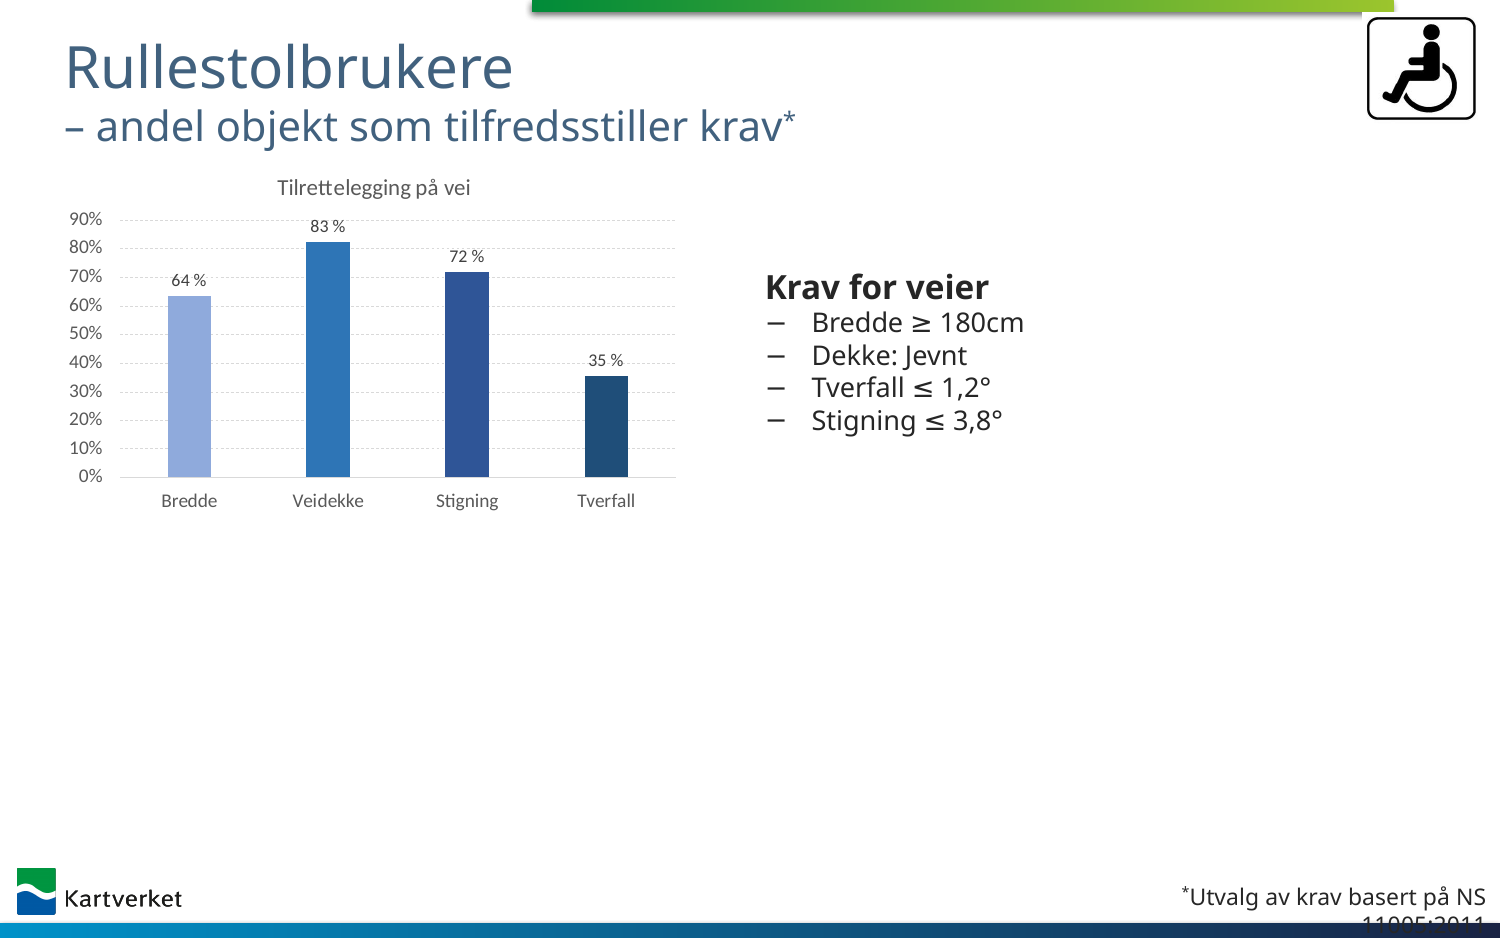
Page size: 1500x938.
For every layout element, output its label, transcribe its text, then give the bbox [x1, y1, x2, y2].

text_box *Utvalg av krav basert på NS 11005:2011 [1068, 873, 1500, 938]
picture [1362, 12, 1481, 126]
text_box Rullestolbrukere – andel objekt som tilfredsstiller krav* [49, 25, 1431, 158]
text_box Krav for veier Bredde ≥ 180cm Dekke: Jevnt Tverfall ≤ 1,2° Stigning ≤ 3,8° [750, 258, 1234, 444]
picture [62, 166, 687, 519]
